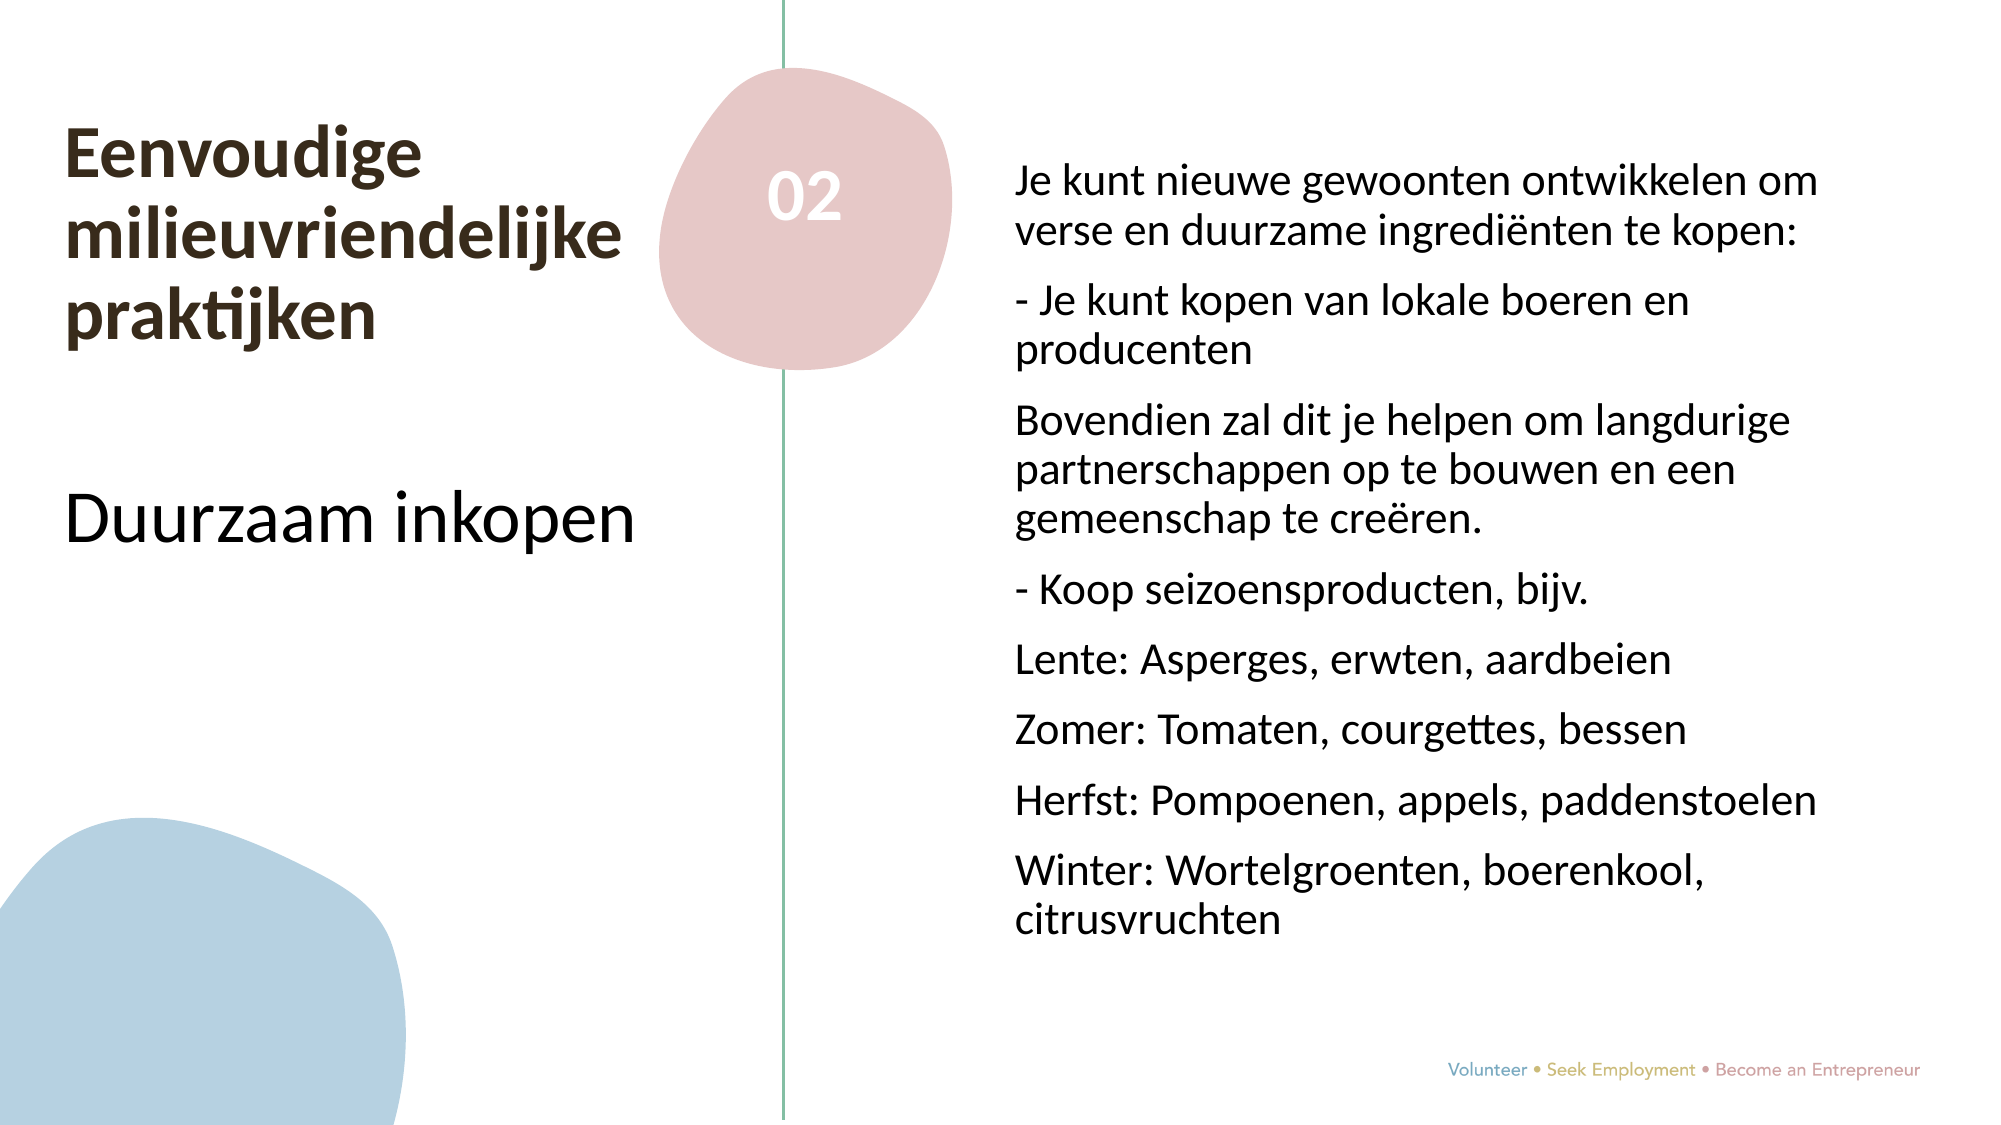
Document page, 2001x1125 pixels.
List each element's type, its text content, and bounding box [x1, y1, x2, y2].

picture [1418, 1046, 1971, 1103]
list Eenvoudige milieuvriendelijke praktijken Duurzaam inkopen [50, 105, 661, 1020]
list 02 [710, 148, 900, 290]
list Je kunt nieuwe gewoonten ontwikkelen om verse en duurzame ingrediënten te kopen: - Je kunt kopen van lokale boeren en producenten Bovendien zal dit je helpen om langdurige partnerschappen op te bouwen en een gemeenschap te creëren. - Koop seizoensproducten, bijv. Lente: Asperges, erwten, aardbeien Zomer: Tomaten, courgettes, bessen Herfst: Pompoenen, appels, paddenstoelen Winter: Wortelgroenten, boerenkool, citrusvruchten [999, 148, 1885, 841]
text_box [0, 817, 406, 1125]
